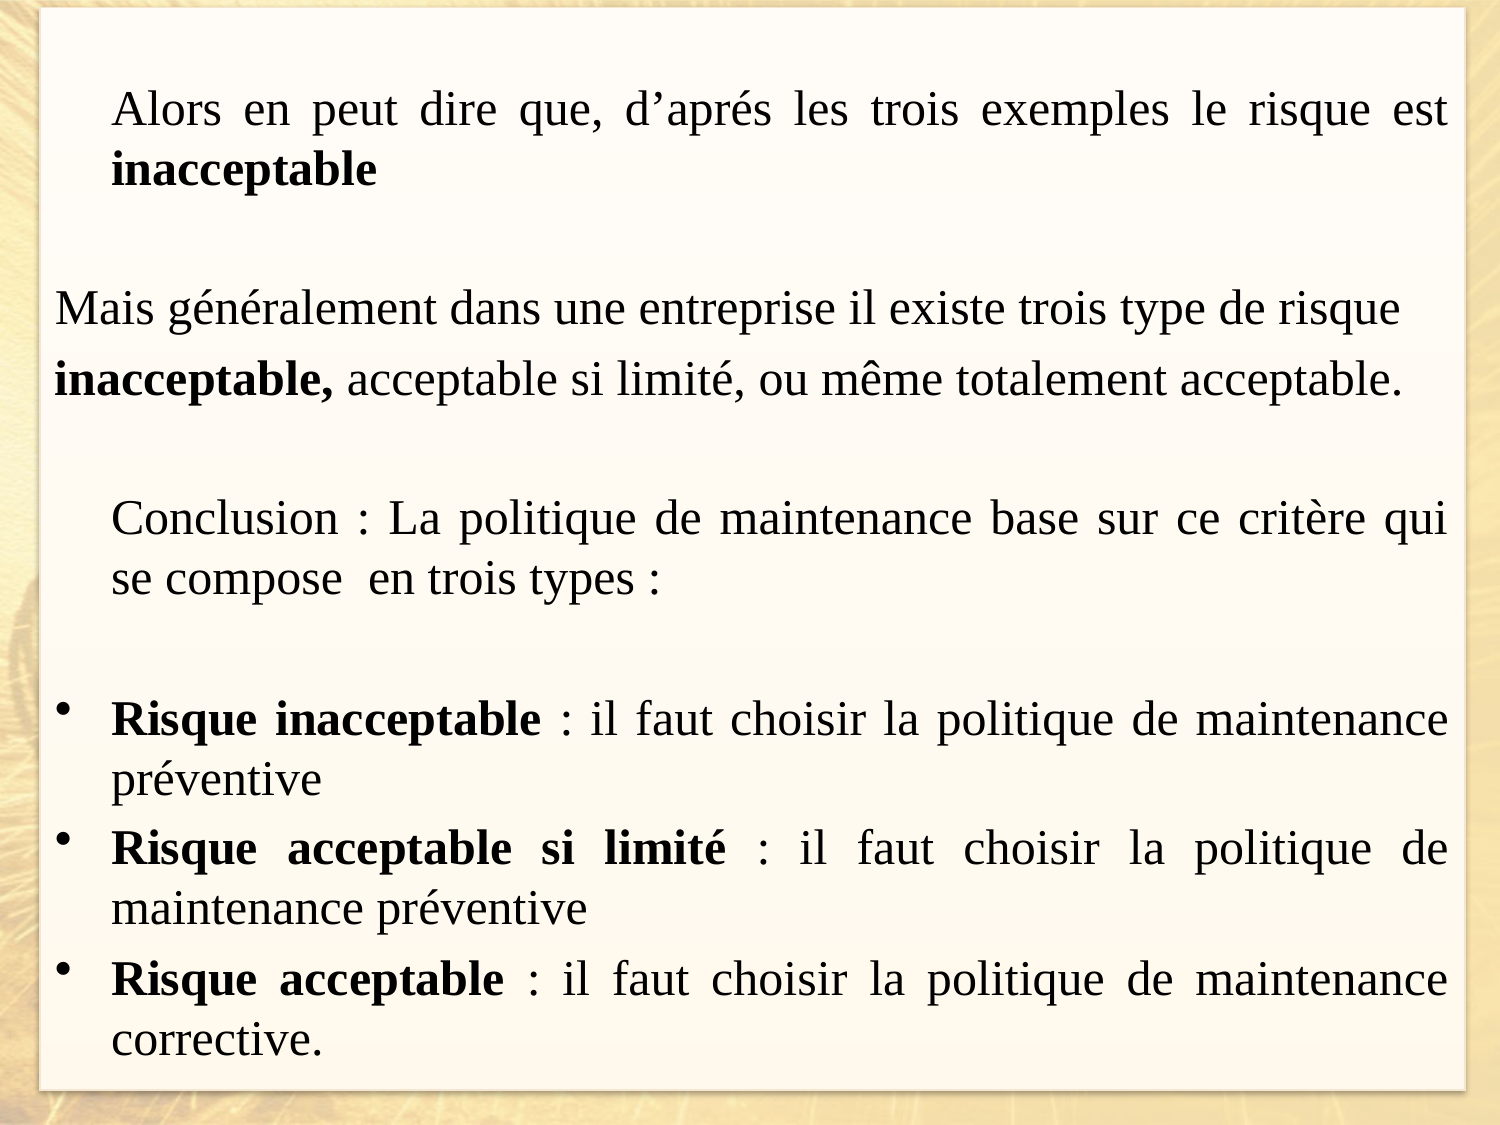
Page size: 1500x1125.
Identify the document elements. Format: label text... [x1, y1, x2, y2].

picture [0, 0, 1500, 1125]
list Alors en peut dire que, d’aprés les trois exemples le risque est inacceptable Mais généralement dans une entreprise il existe trois type de risque inacceptable, acceptable si limité, ou même totalement acceptable. Conclusion : La politique de maintenance base sur ce critère qui se compose en trois types : Risque inacceptable : il faut choisir la politique de maintenance préventive Risque acceptable si limité : il faut choisir la politique de maintenance préventive Risque acceptable : il faut choisir la politique de maintenance corrective. [39, 7, 1466, 1091]
